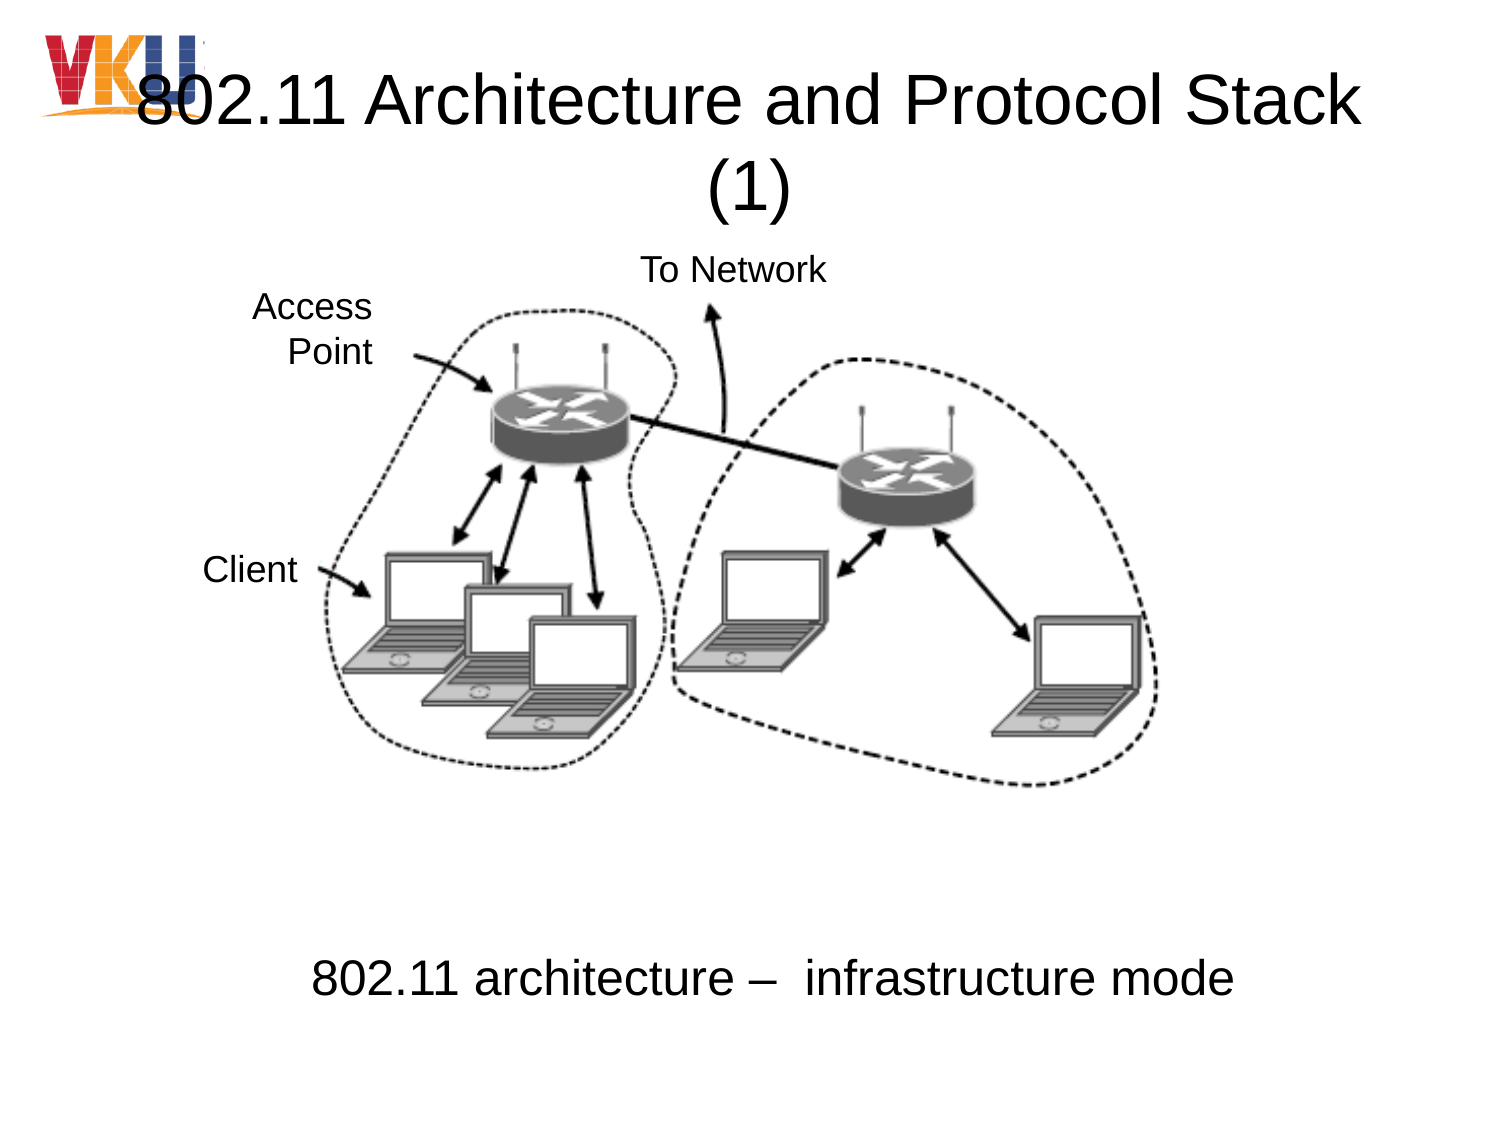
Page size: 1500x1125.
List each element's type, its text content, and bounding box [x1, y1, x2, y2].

picture [280, 287, 1226, 842]
text_box Access Point [125, 274, 388, 380]
picture [30, 21, 211, 129]
list 802.11 architecture – infrastructure mode [47, 937, 1500, 1075]
title 802.11 Architecture and Protocol Stack (1) [75, 45, 1425, 233]
text_box Client [137, 537, 275, 598]
text_box To Network [624, 237, 950, 285]
